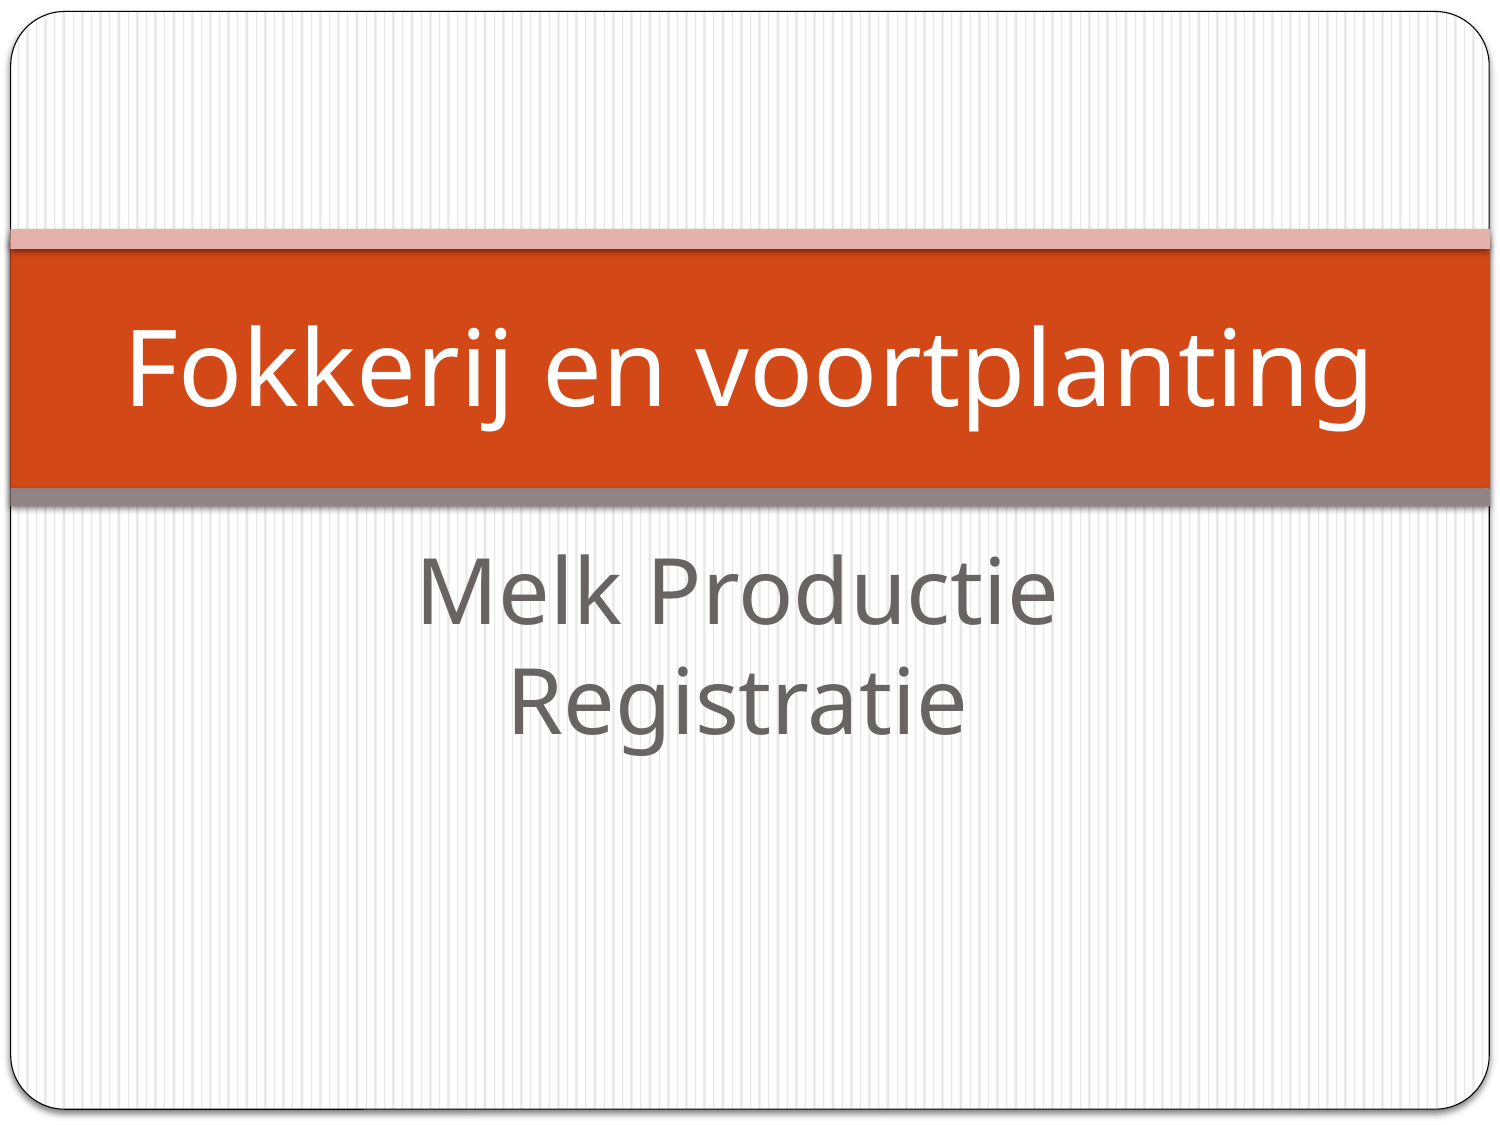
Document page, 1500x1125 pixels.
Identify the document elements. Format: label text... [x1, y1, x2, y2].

subtitle Melk Productie Registratie [212, 525, 1263, 788]
title Fokkerij en voortplanting [75, 247, 1425, 489]
